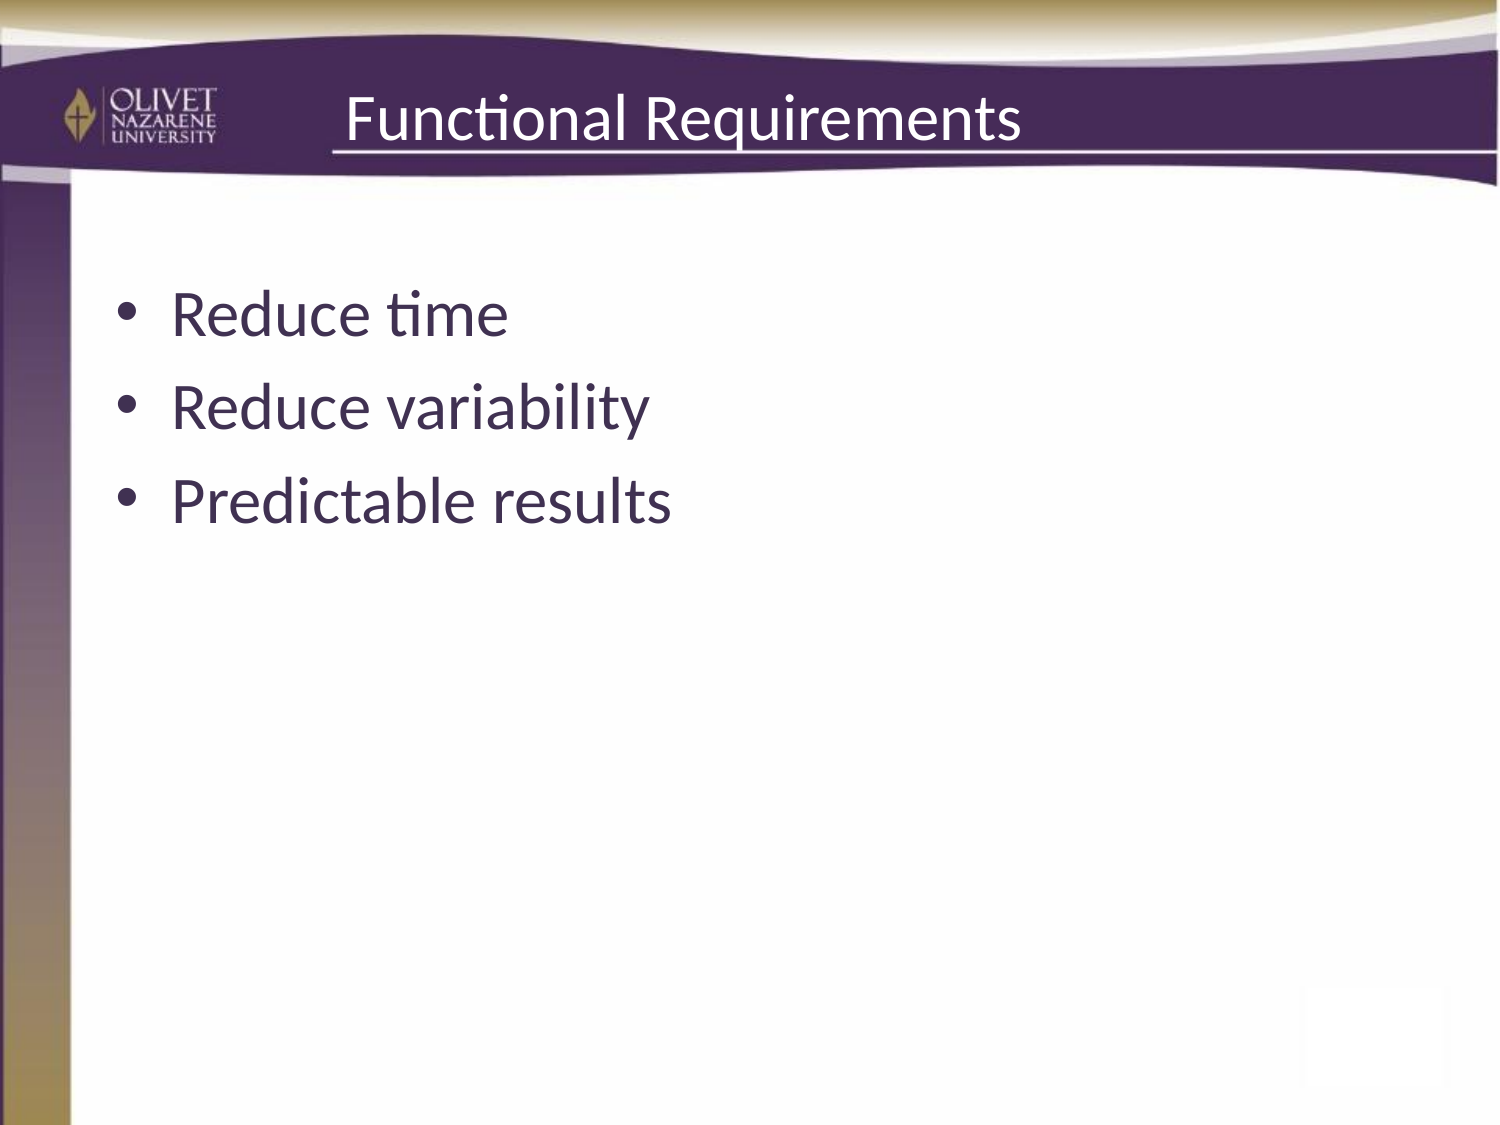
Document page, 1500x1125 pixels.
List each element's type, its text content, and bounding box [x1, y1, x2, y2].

list Reduce time Reduce variability Predictable results [100, 262, 1425, 1005]
picture [0, 0, 1500, 1125]
title Functional Requirements [330, 60, 1425, 167]
